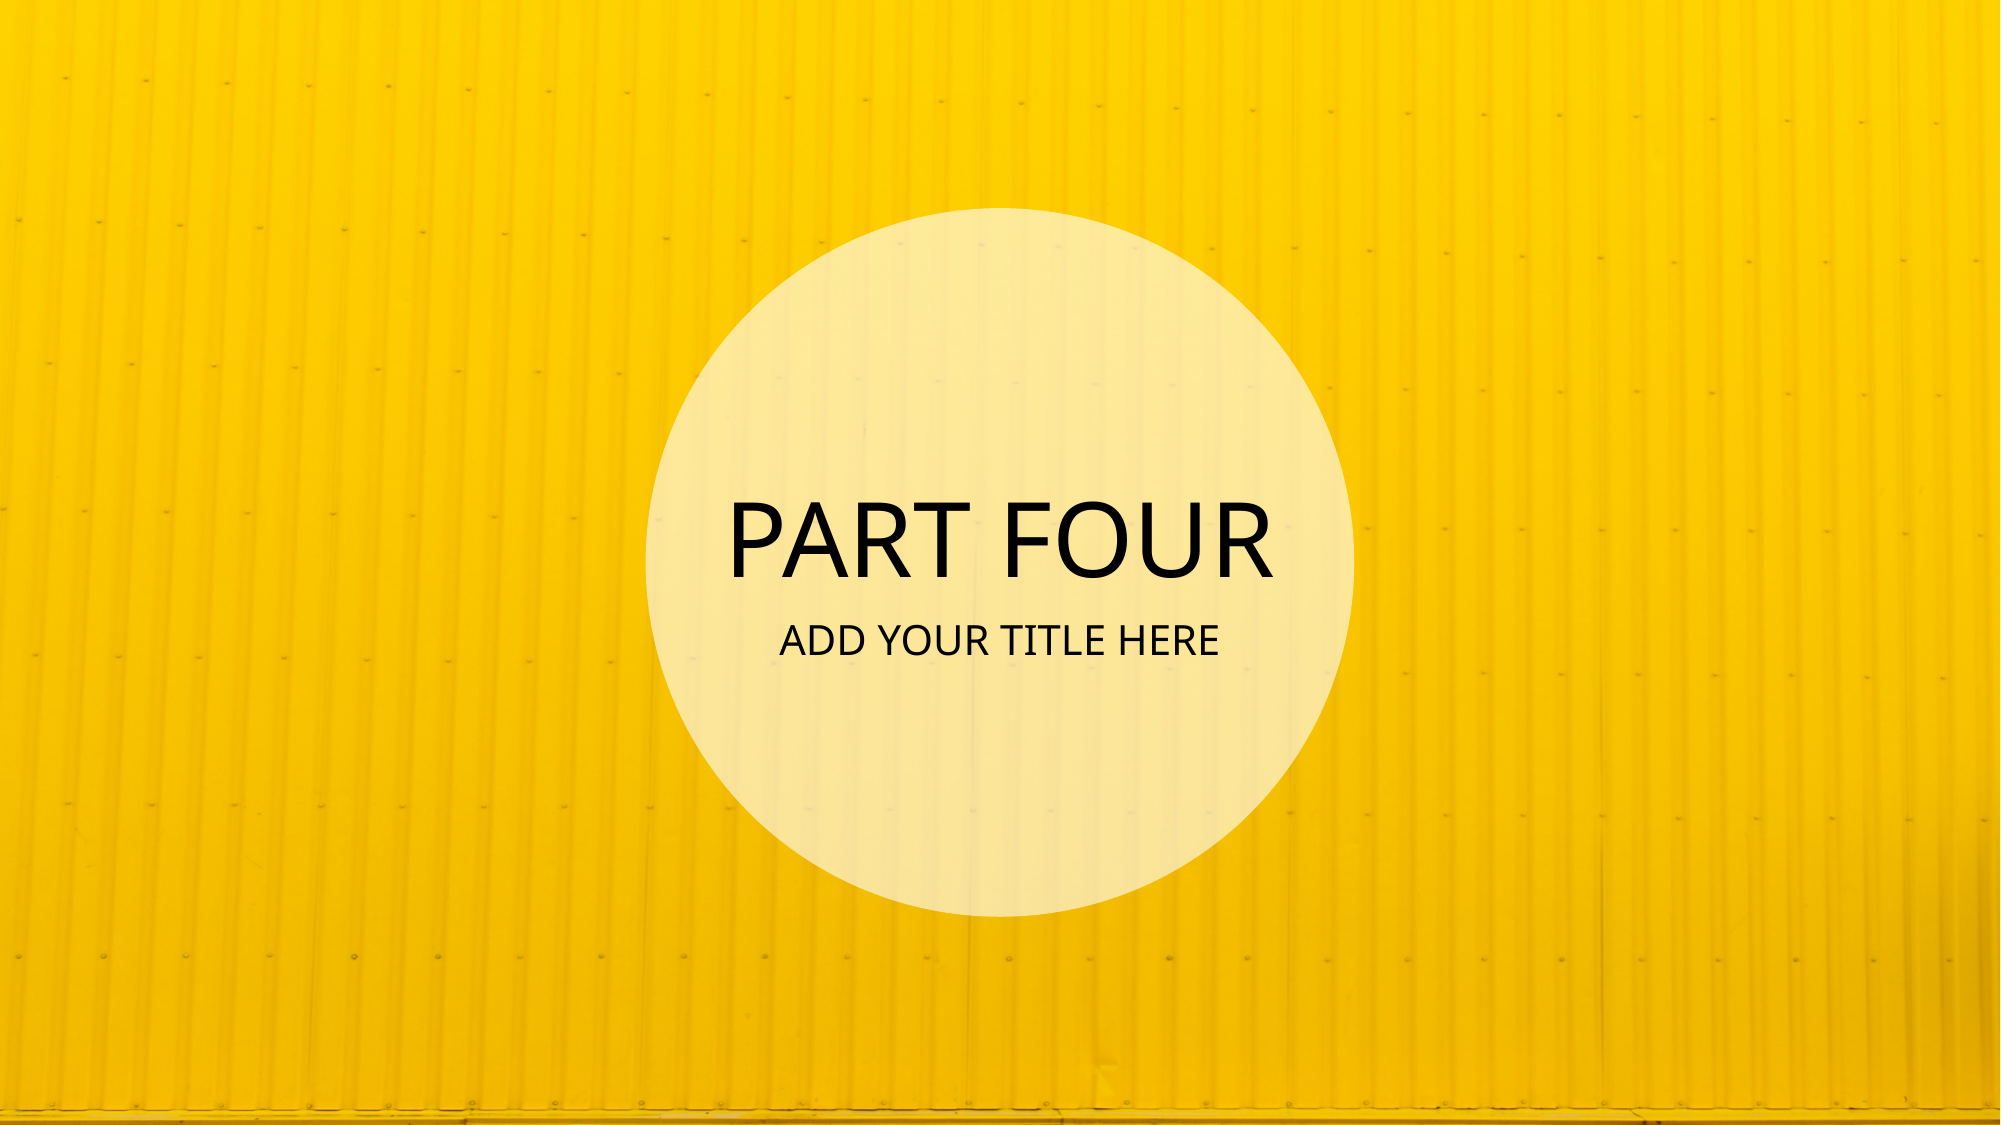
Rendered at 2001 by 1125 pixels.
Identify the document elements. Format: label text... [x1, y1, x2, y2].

text_box ADD YOUR TITLE HERE [764, 606, 1236, 672]
text_box PART FOUR [709, 465, 1291, 606]
text_box [644, 207, 1356, 918]
picture [0, 0, 2001, 1125]
